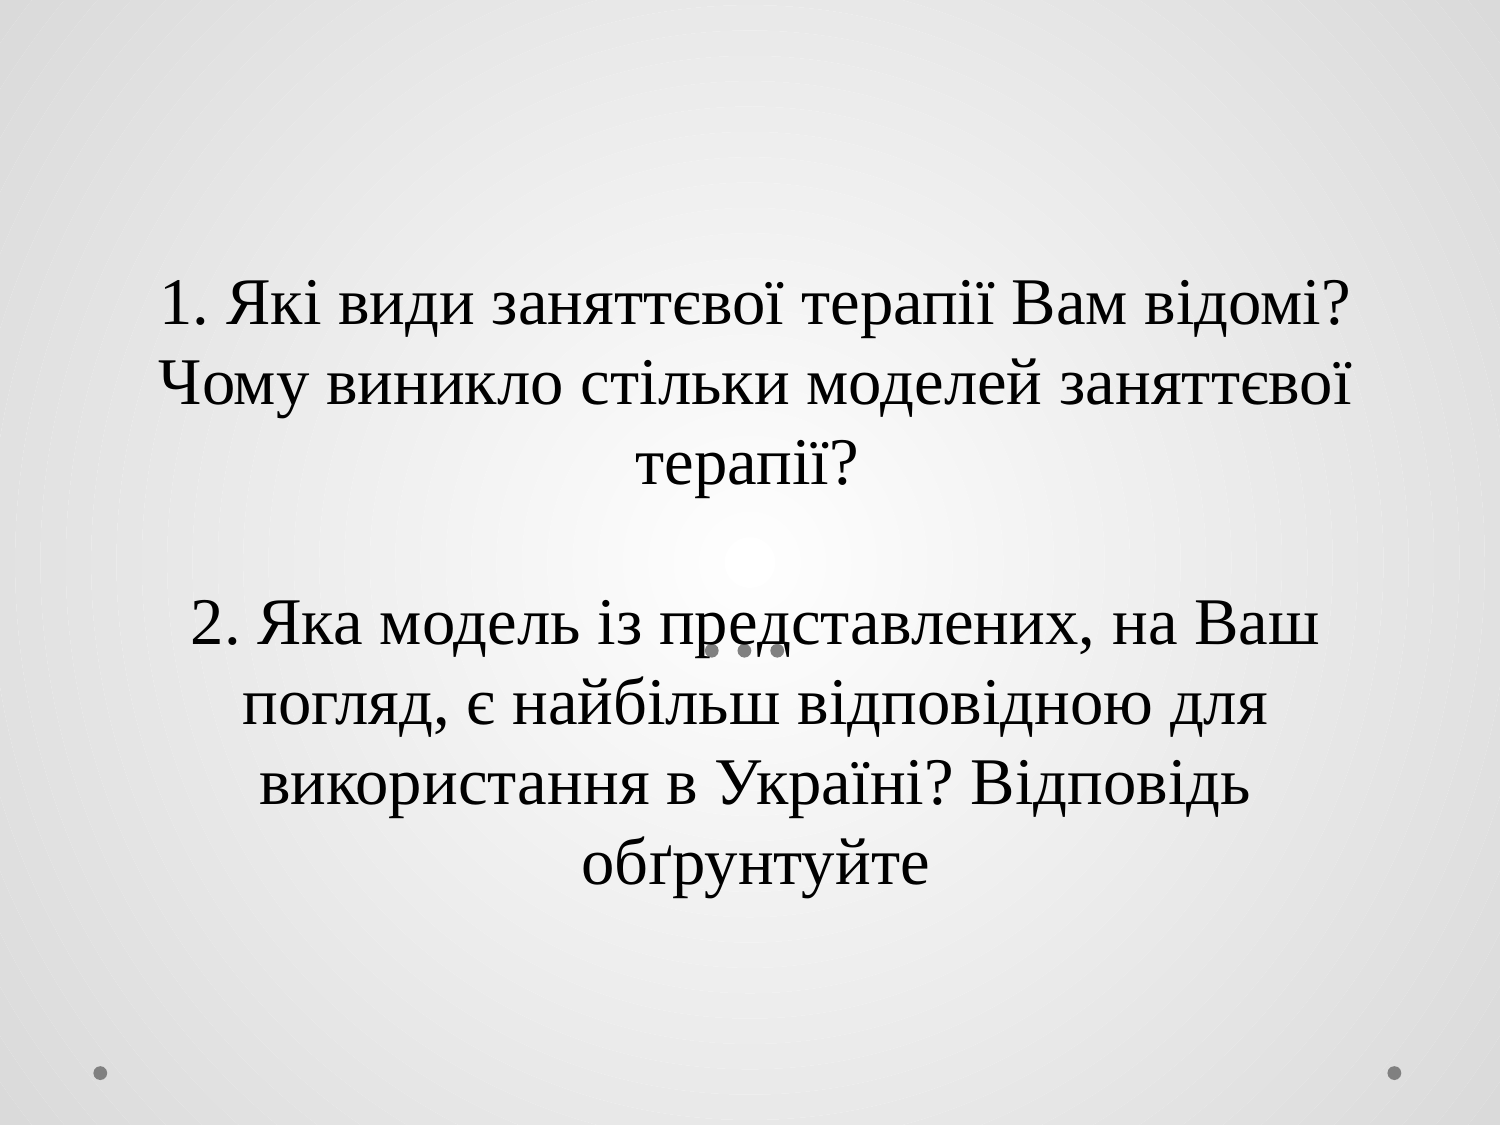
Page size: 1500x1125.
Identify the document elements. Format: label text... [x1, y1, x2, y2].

title 1. Які види заняттєвої терапії Вам відомі? Чому виникло стільки моделей заняттєвої терапії? 2. Яка модель із представлених, на Ваш погляд, є найбільш відповідною для використання в Україні? Відповідь обґрунтуйте [118, 224, 1394, 906]
